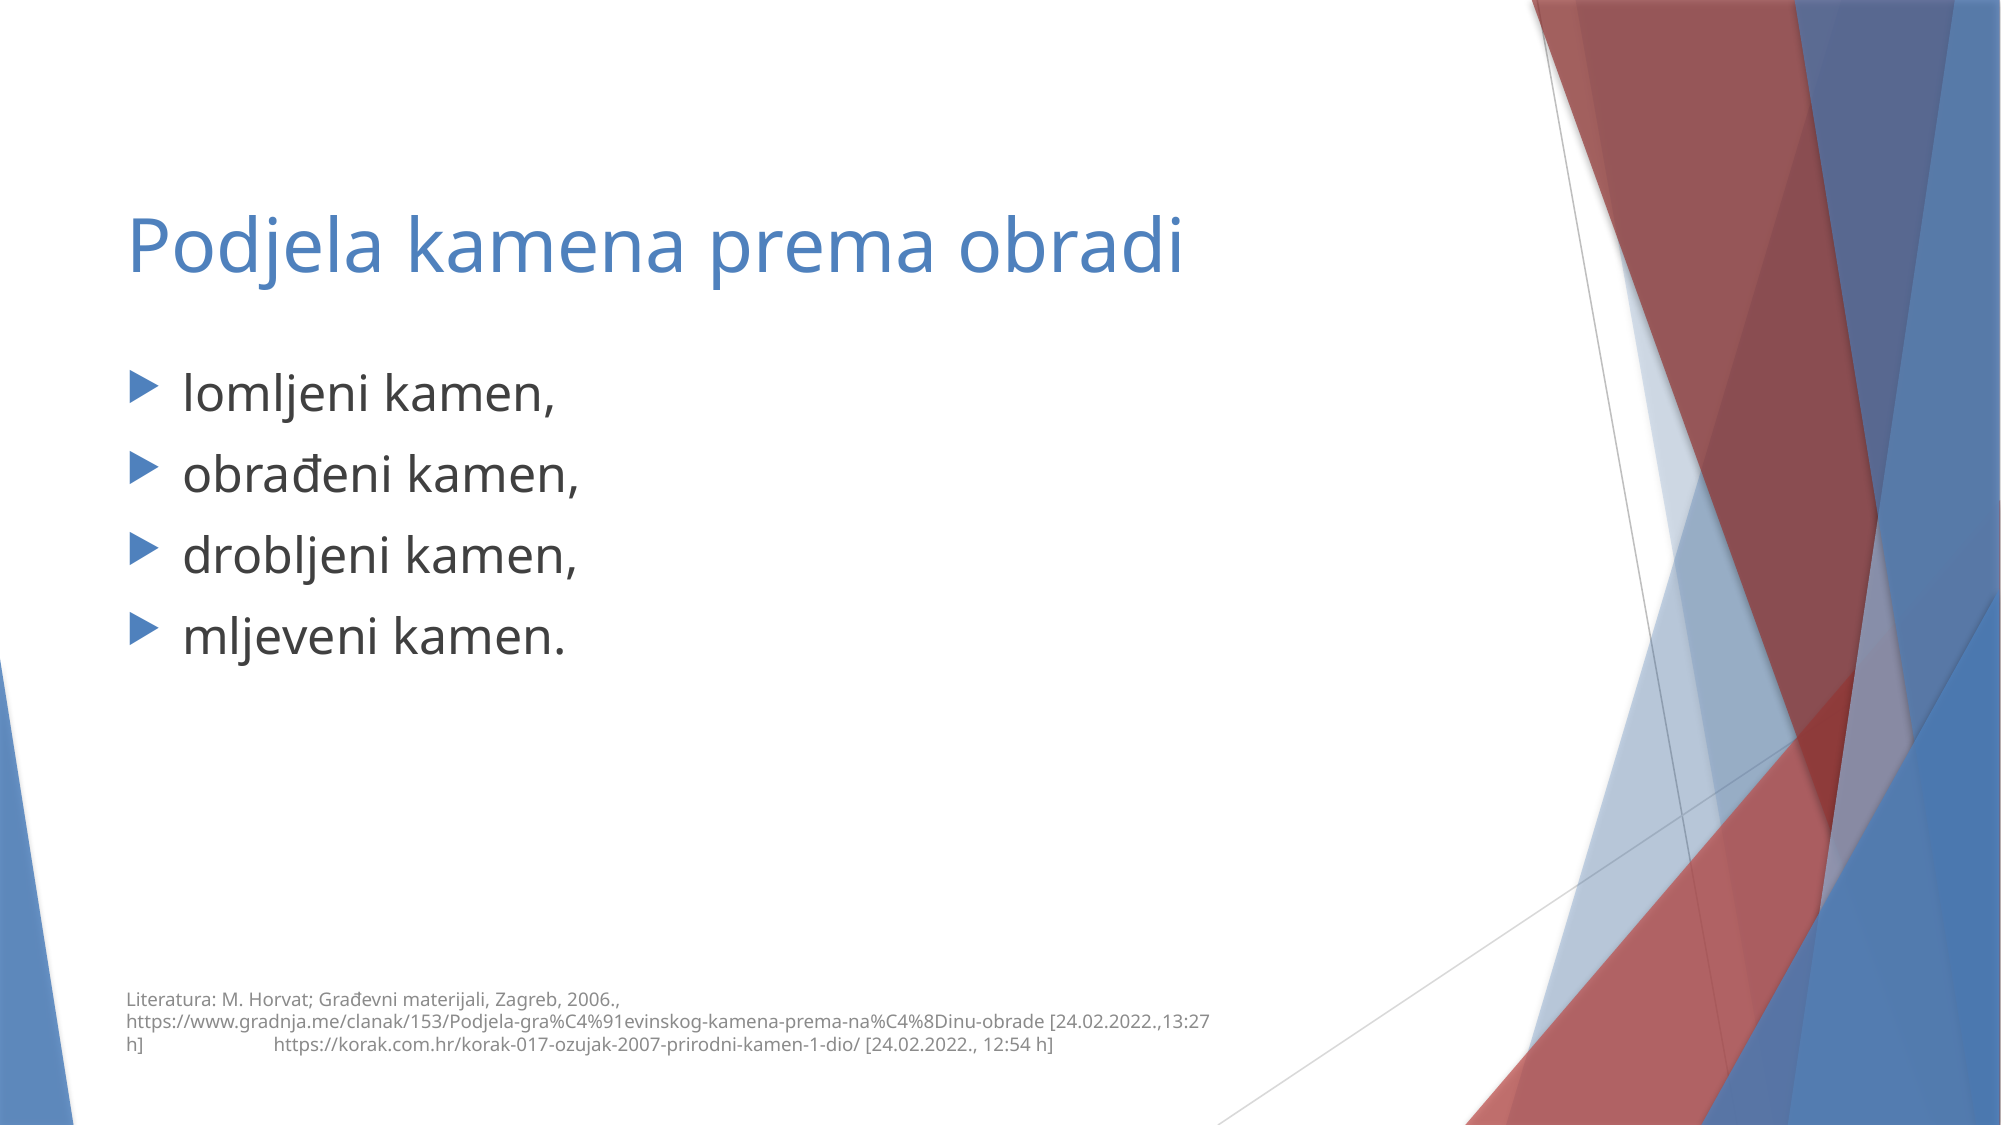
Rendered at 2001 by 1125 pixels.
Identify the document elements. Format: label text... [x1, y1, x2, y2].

title Podjela kamena prema obradi [111, 99, 1522, 317]
list lomljeni kamen, obrađeni kamen, drobljeni kamen, mljeveni kamen. [111, 354, 1522, 992]
footer Literatura: M. Horvat; Građevni materijali, Zagreb, 2006., https://www.gradnja.me/clanak/153/Podjela-gra%C4%91evinskog-kamena-prema-na%C4%8Dinu-obrade [24.02.2022.,13:27 h] https://korak.com.hr/korak-017-ozujak-2007-prirodni-kamen-1-dio/ [24.02.2022., 12:54 h] [111, 991, 1237, 1051]
